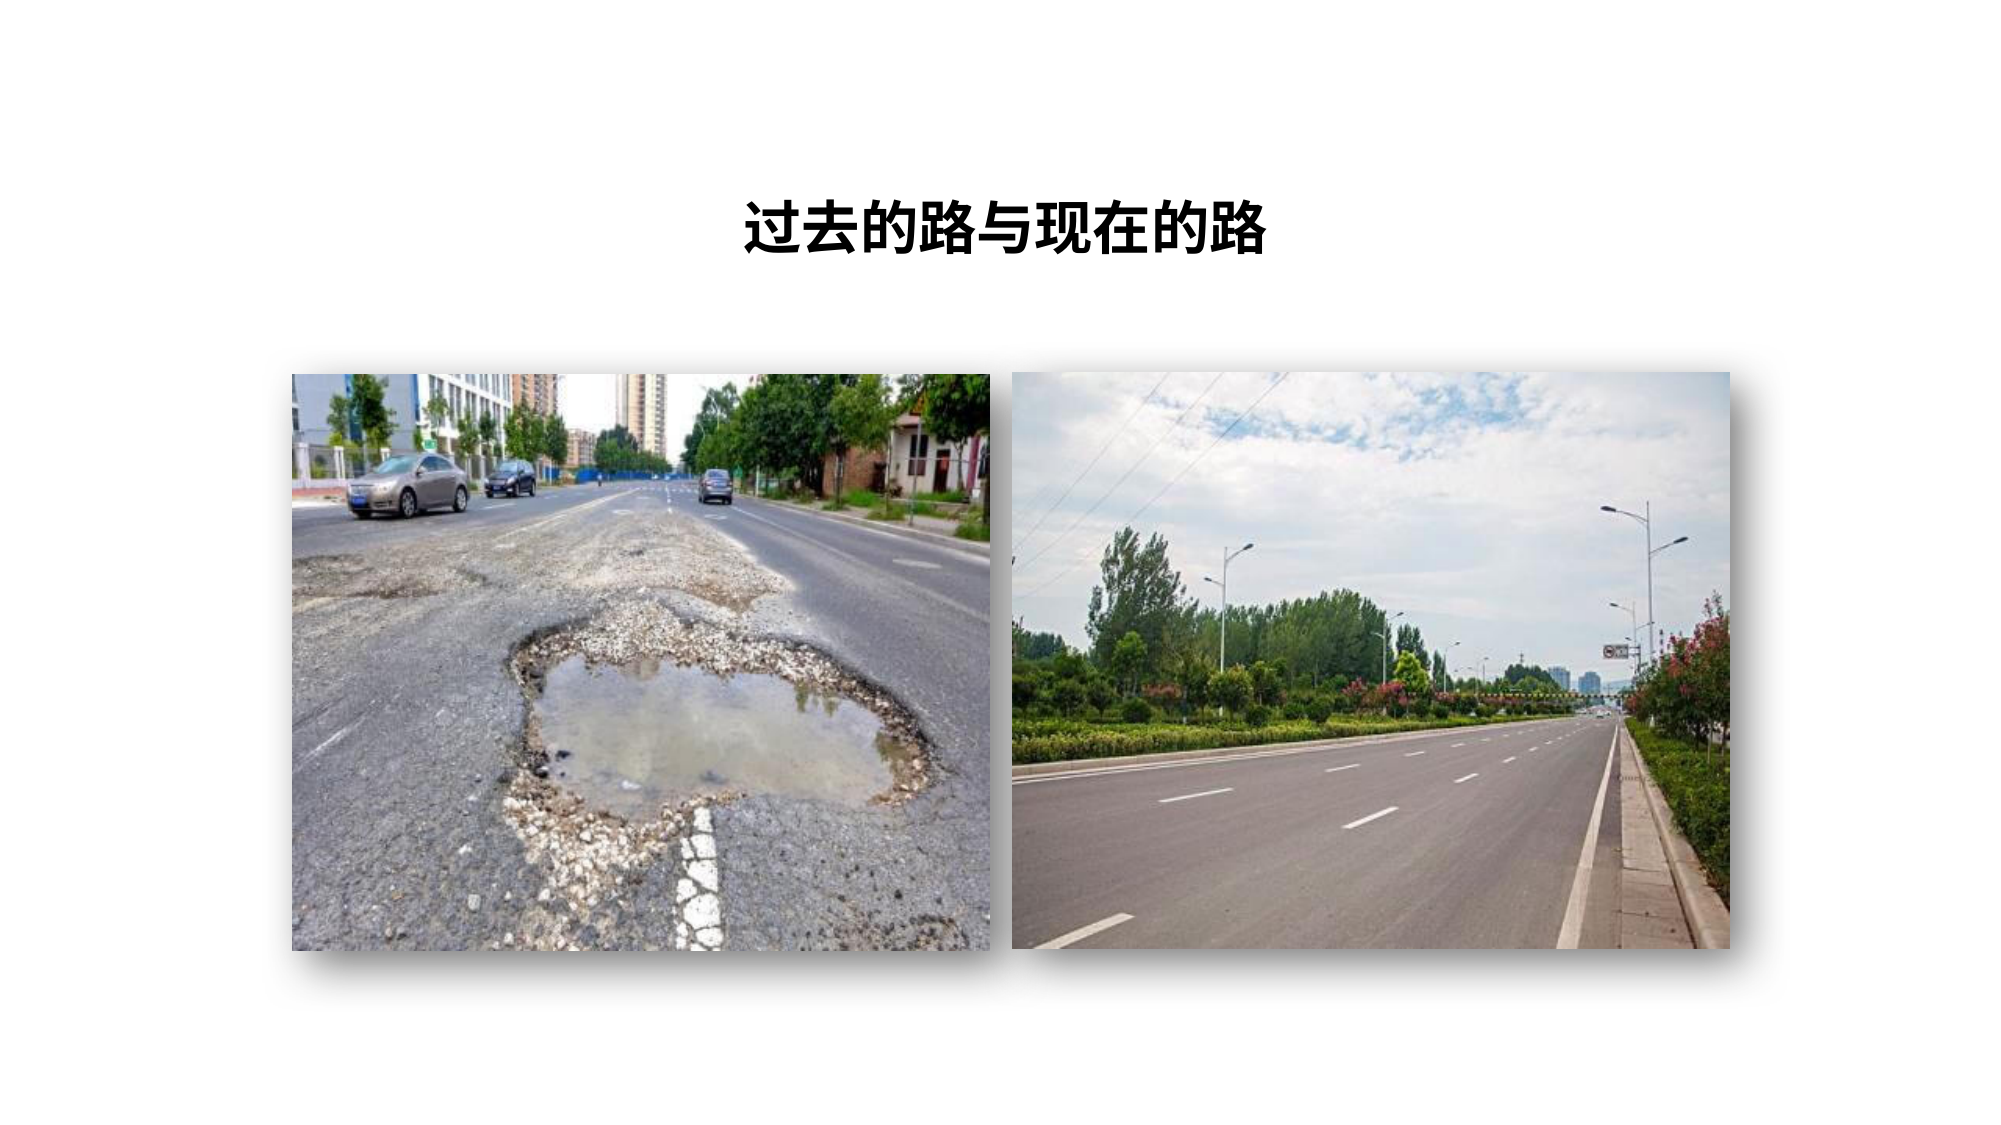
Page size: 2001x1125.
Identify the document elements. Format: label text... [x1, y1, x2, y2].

picture [292, 374, 990, 951]
text_box 过去的路与现在的路 [728, 183, 1314, 269]
picture [1012, 372, 1730, 949]
